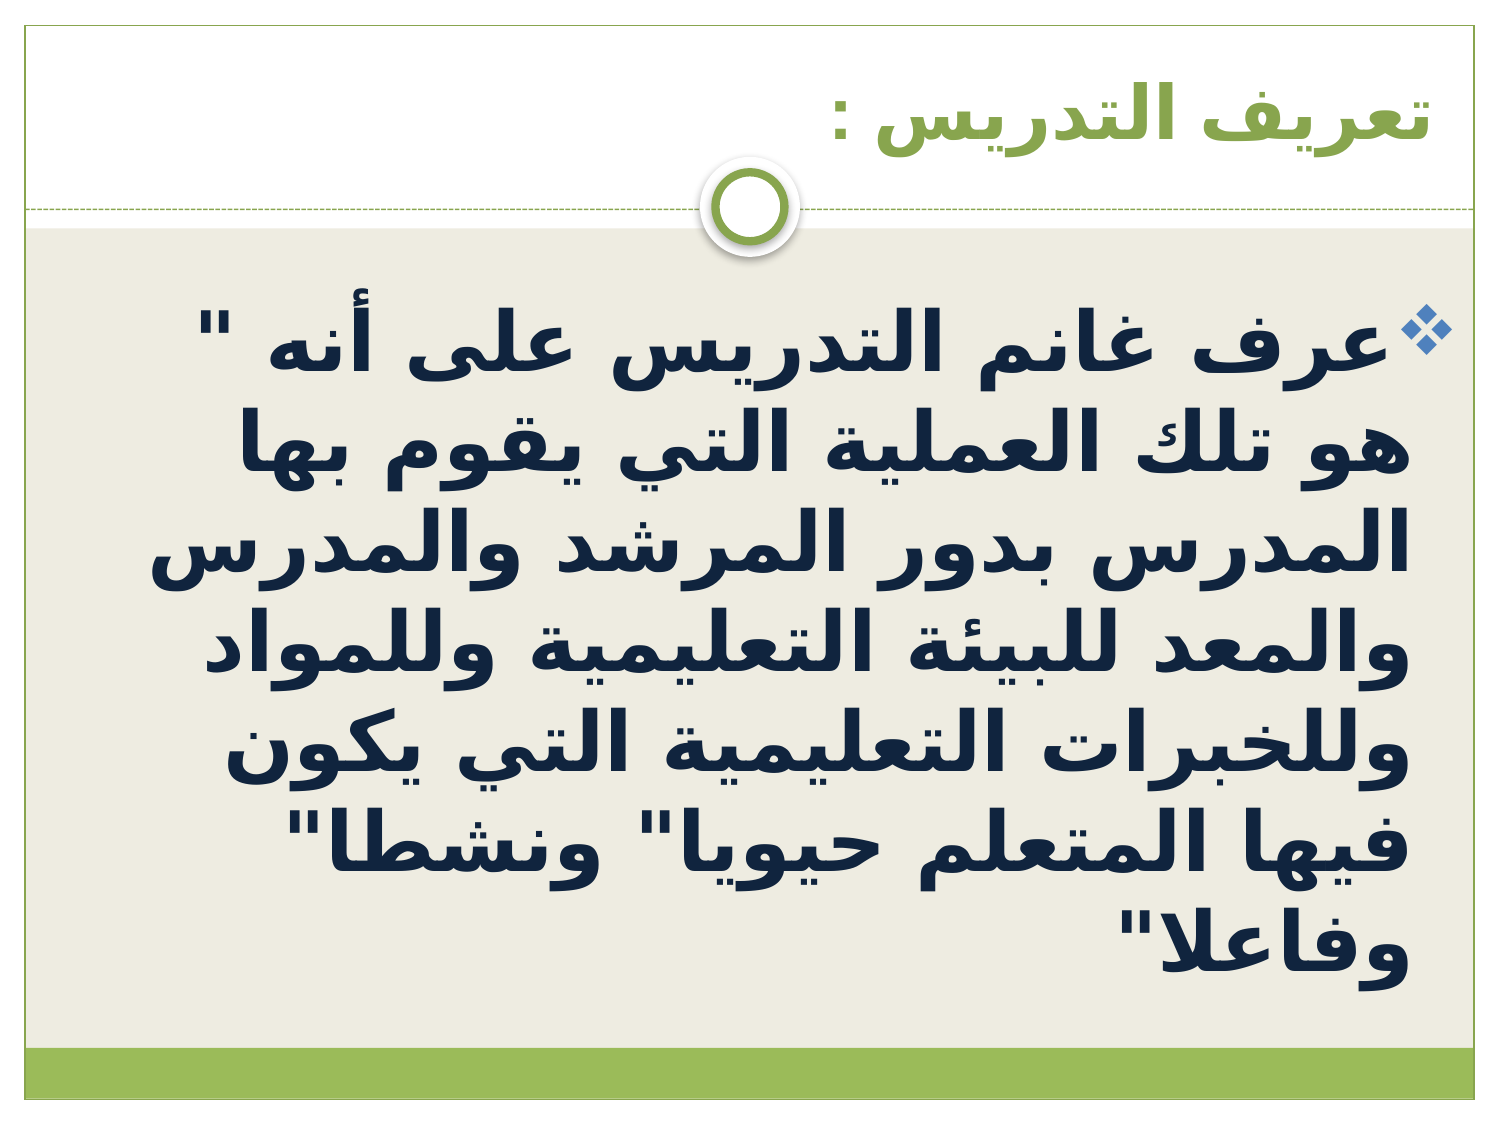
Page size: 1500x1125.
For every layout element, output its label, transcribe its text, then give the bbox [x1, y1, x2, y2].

title تعريف التدريس : [49, 37, 1450, 162]
list عرف غانم التدريس على أنه " هو تلك العملية التي يقوم بها المدرس بدور المرشد والمدرس والمعد للبيئة التعليمية وللمواد وللخبرات التعليمية التي يكون فيها المتعلم حيويا" ونشطا" وفاعلا" [50, 281, 1475, 998]
